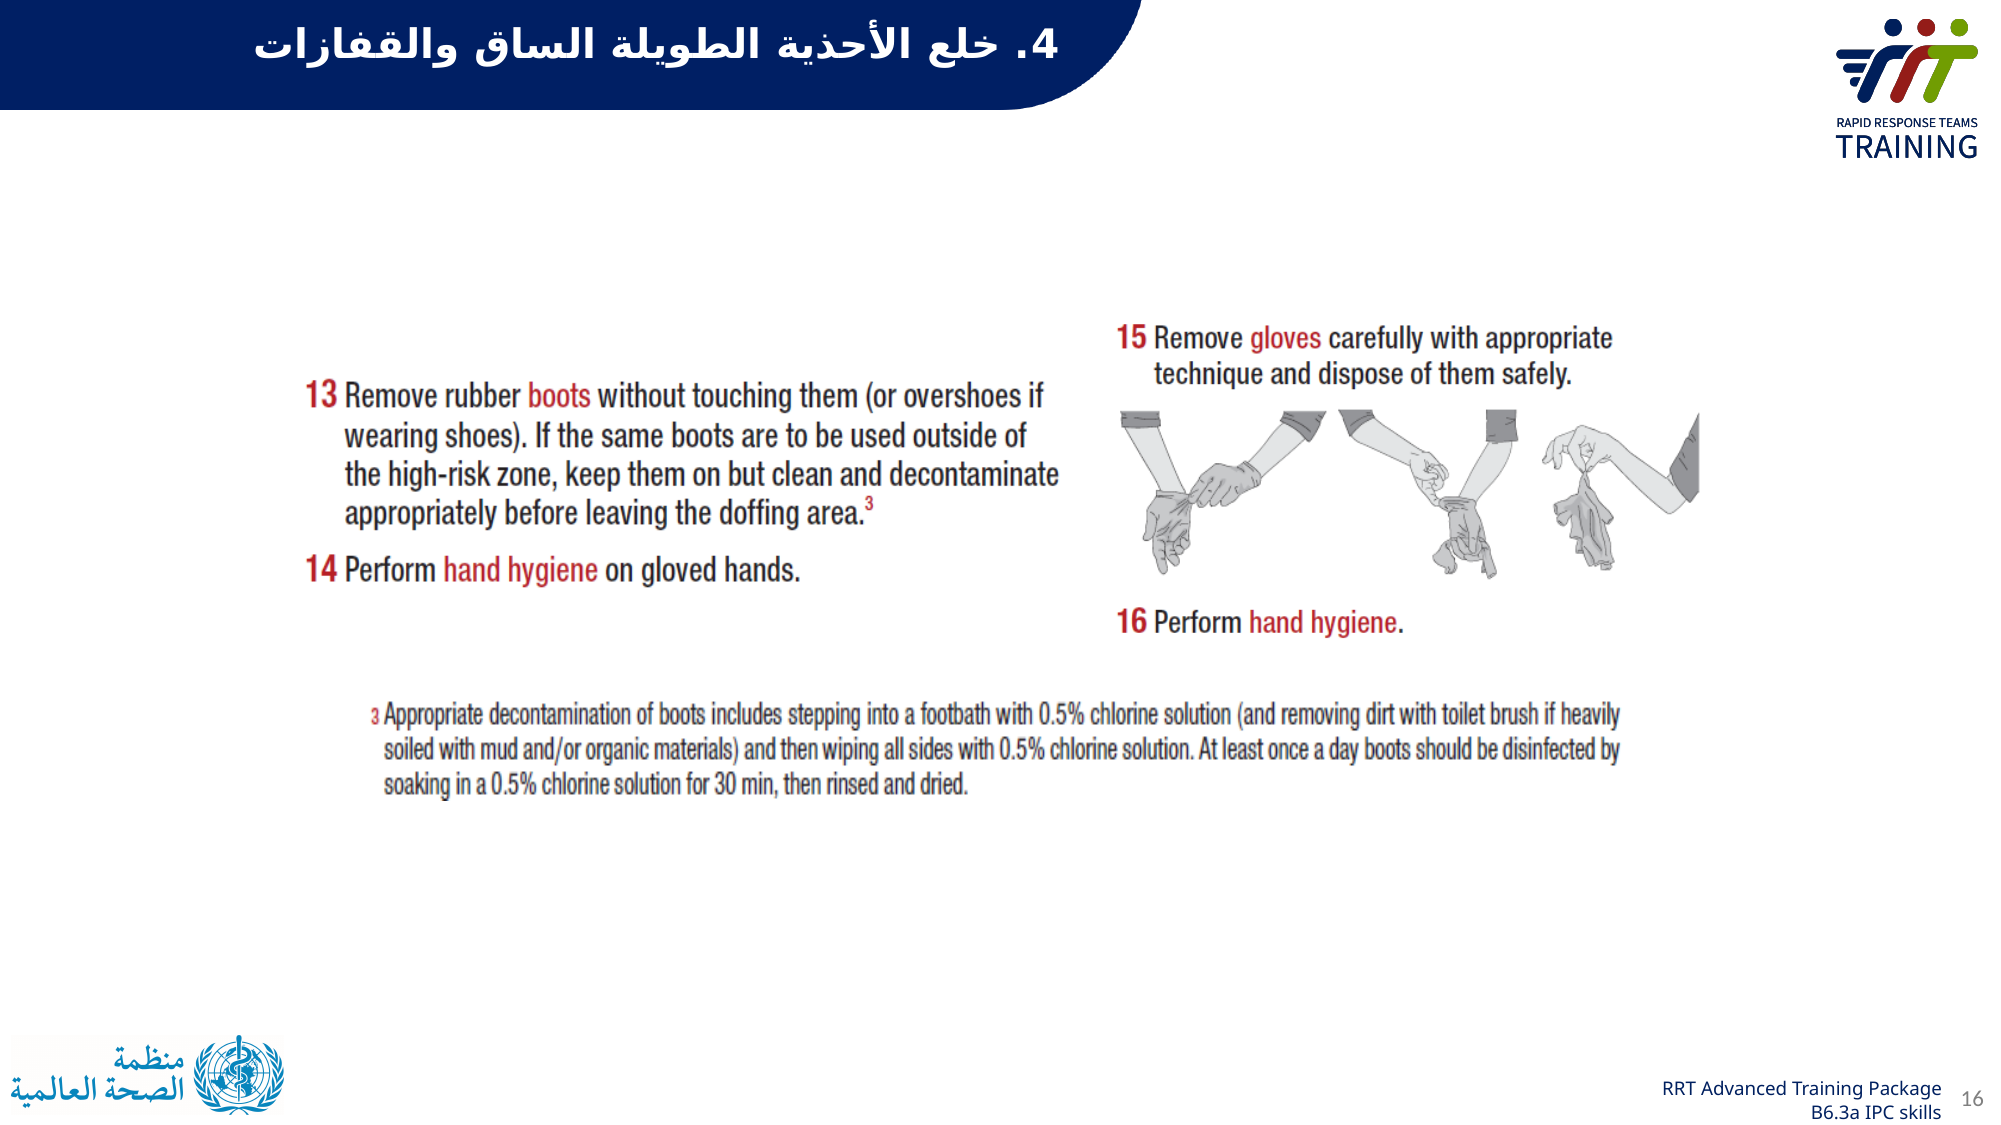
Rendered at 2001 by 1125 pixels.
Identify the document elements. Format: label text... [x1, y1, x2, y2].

picture [1835, 19, 1978, 167]
picture [241, 1050, 247, 1059]
picture [287, 359, 1068, 597]
picture [358, 694, 1642, 801]
picture [11, 1035, 284, 1115]
picture [1106, 308, 1709, 648]
picture [0, 0, 1146, 110]
text_box 4. خلع الأحذية الطويلة الساق والقفازات [22, 15, 1068, 75]
